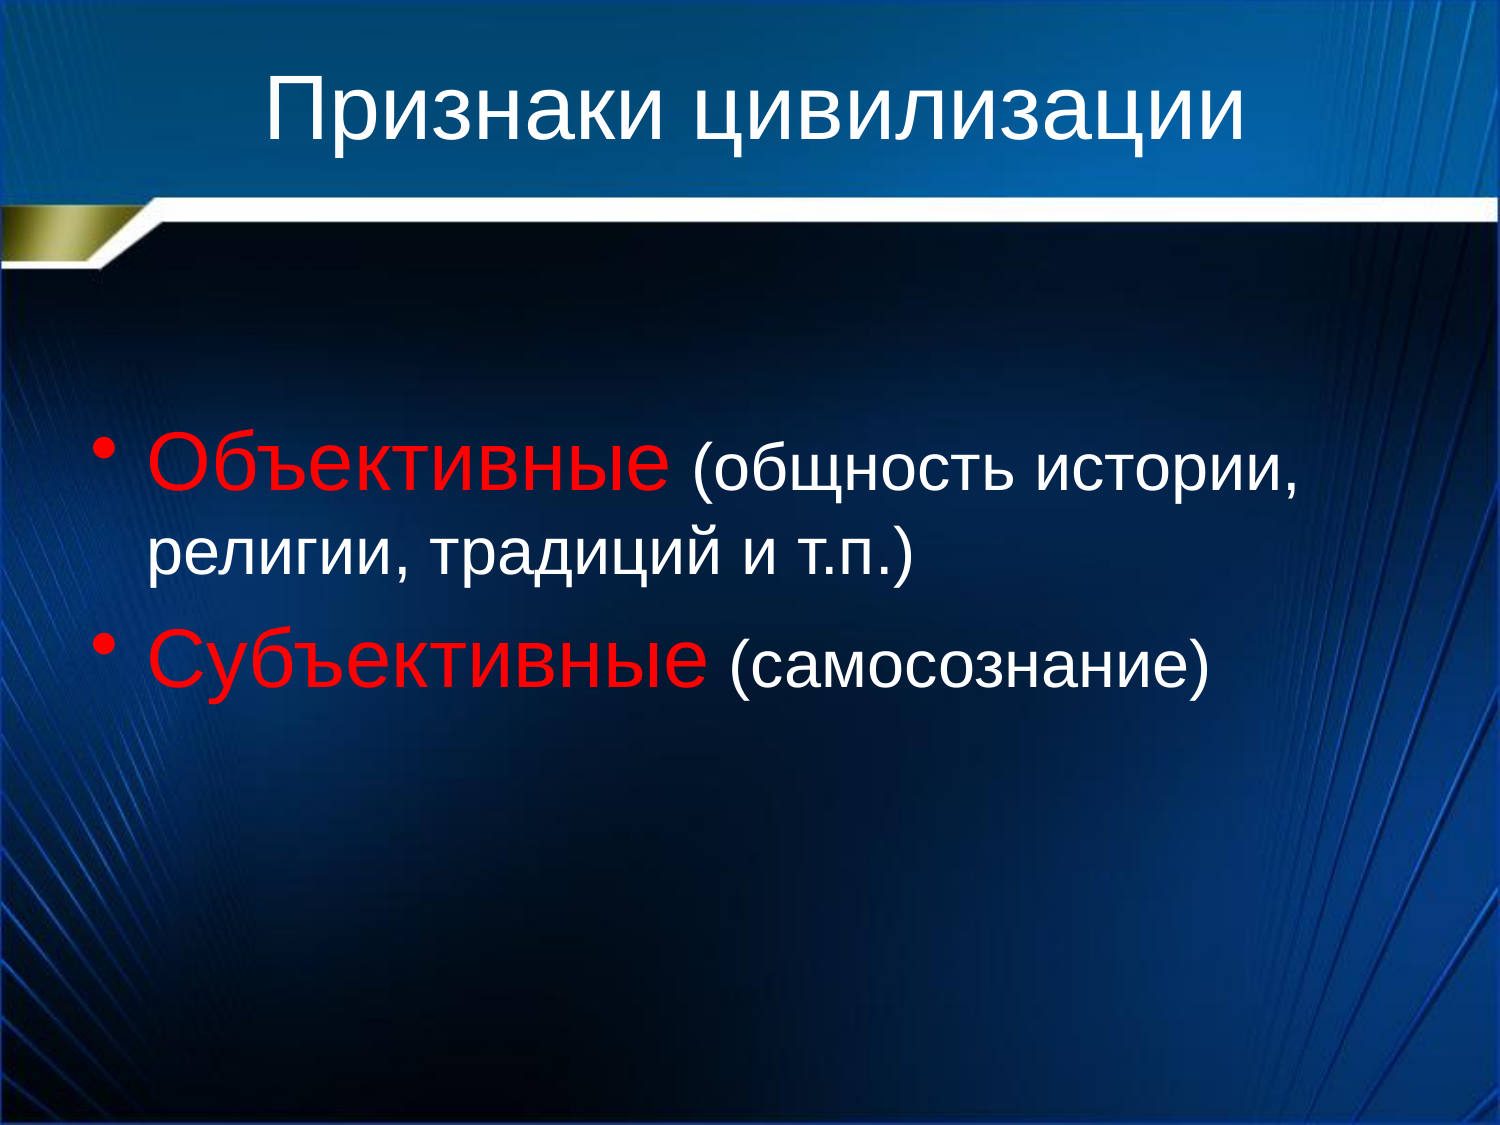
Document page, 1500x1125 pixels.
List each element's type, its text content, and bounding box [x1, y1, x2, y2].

list Объективные (общность истории, религии, традиций и т.п.) Субъективные (самосознание) [74, 399, 1426, 751]
title Признаки цивилизации [62, 0, 1451, 206]
picture [0, 0, 1500, 1125]
